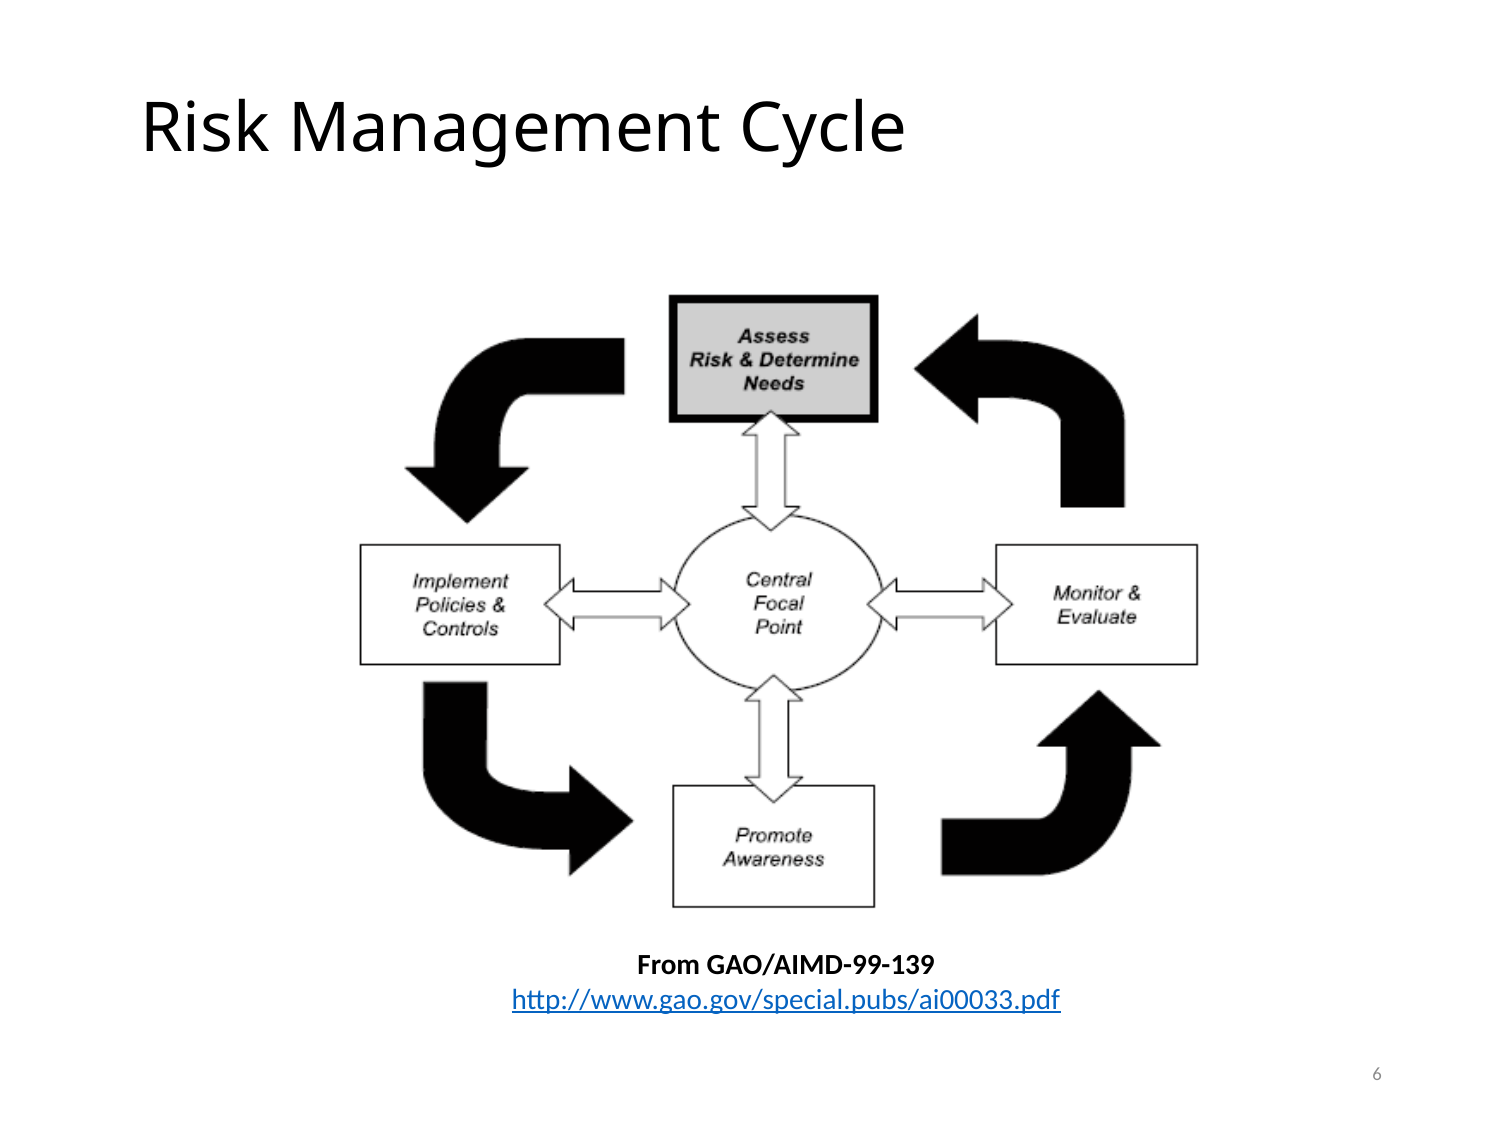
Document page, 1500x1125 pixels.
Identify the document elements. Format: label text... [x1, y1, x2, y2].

picture [324, 262, 1243, 938]
title Risk Management Cycle [125, 46, 1400, 213]
slide_number 6 [1059, 1042, 1397, 1103]
text_box From GAO/AIMD-99-139 http://www.gao.gov/special.pubs/ai00033.pdf [324, 937, 1248, 1063]
